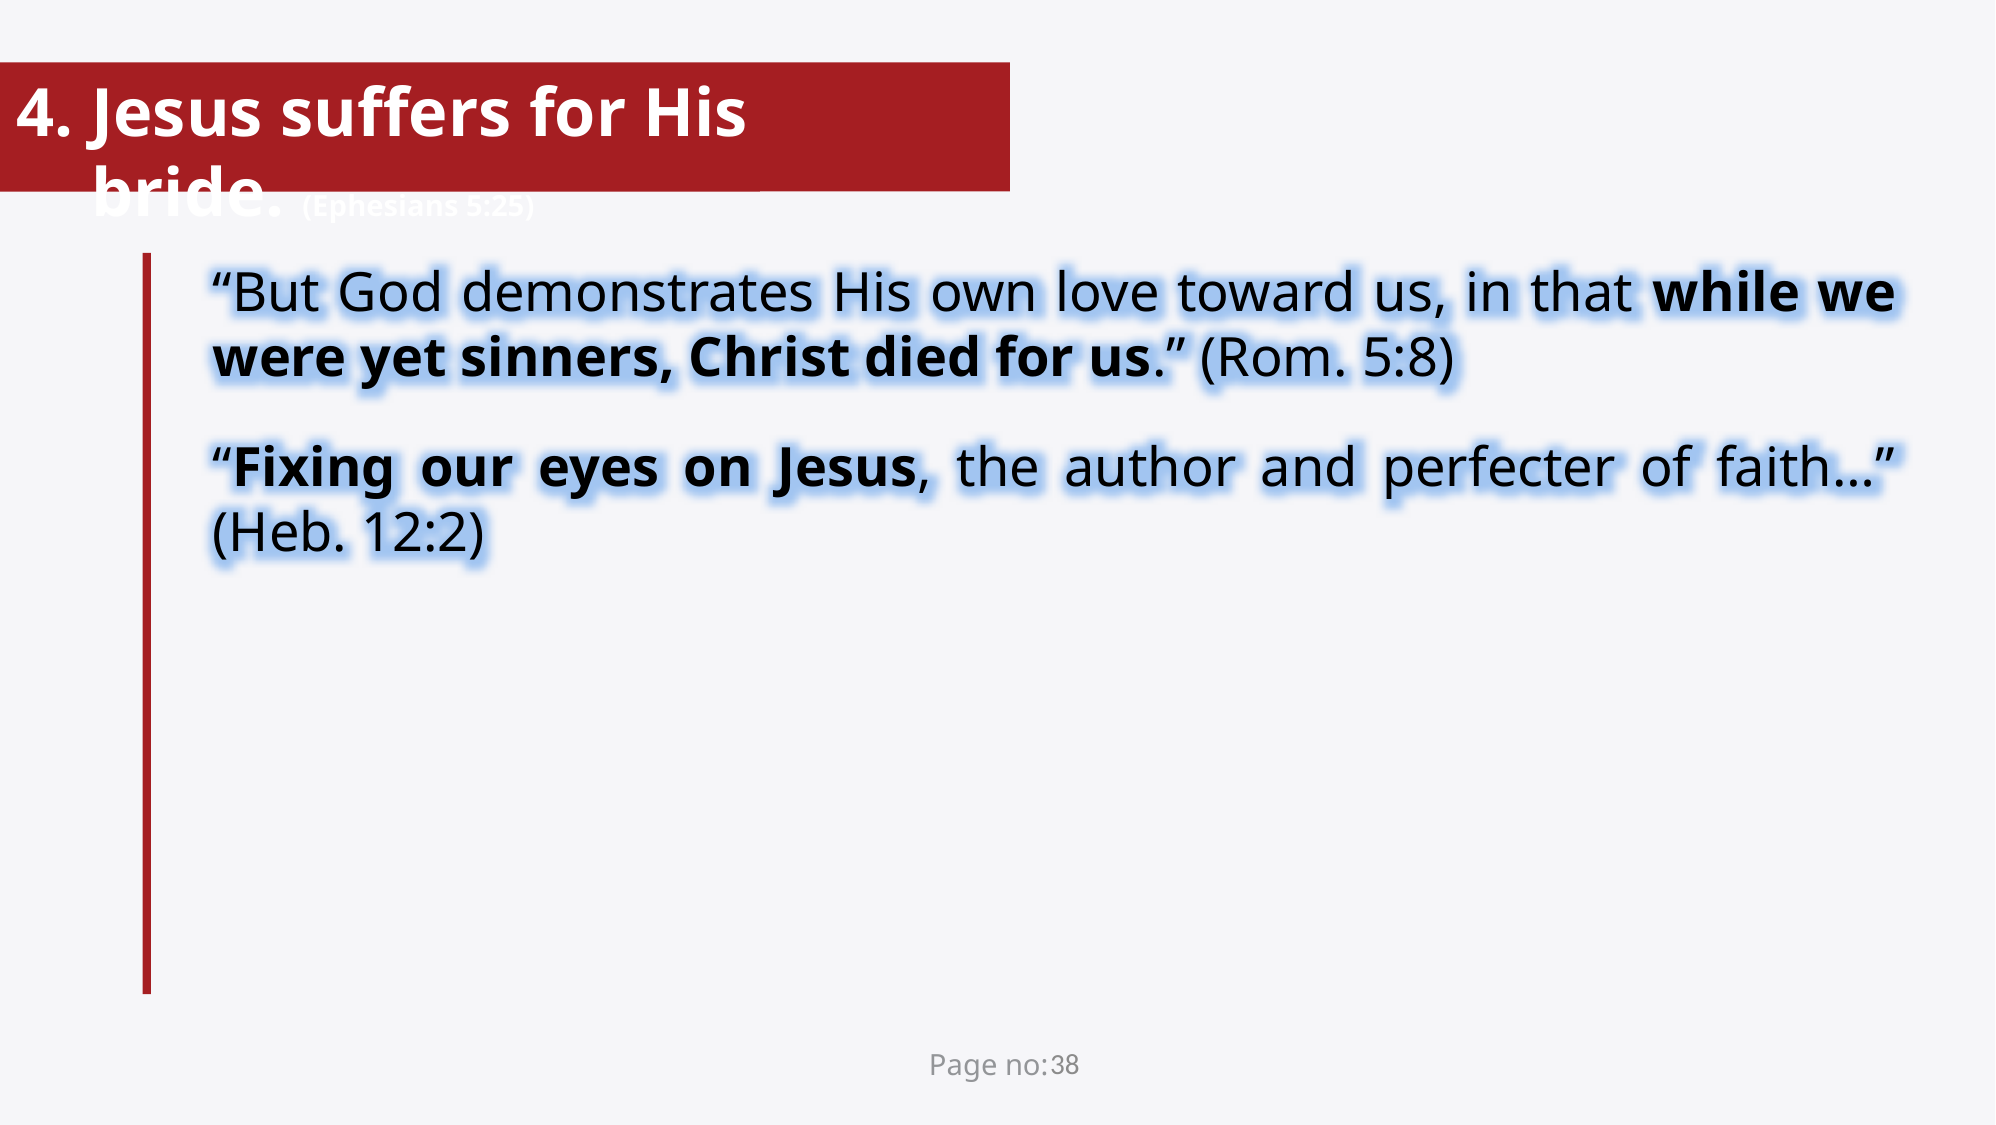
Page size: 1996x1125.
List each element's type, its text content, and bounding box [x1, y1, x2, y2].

text_box “But God demonstrates His own love toward us, in that while we were yet sinners, Christ died for us.” (Rom. 5:8) [198, 249, 1911, 395]
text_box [1, 62, 1011, 194]
text_box “Fixing our eyes on Jesus, the author and perfecter of faith…” (Heb. 12:2) [198, 424, 1911, 570]
